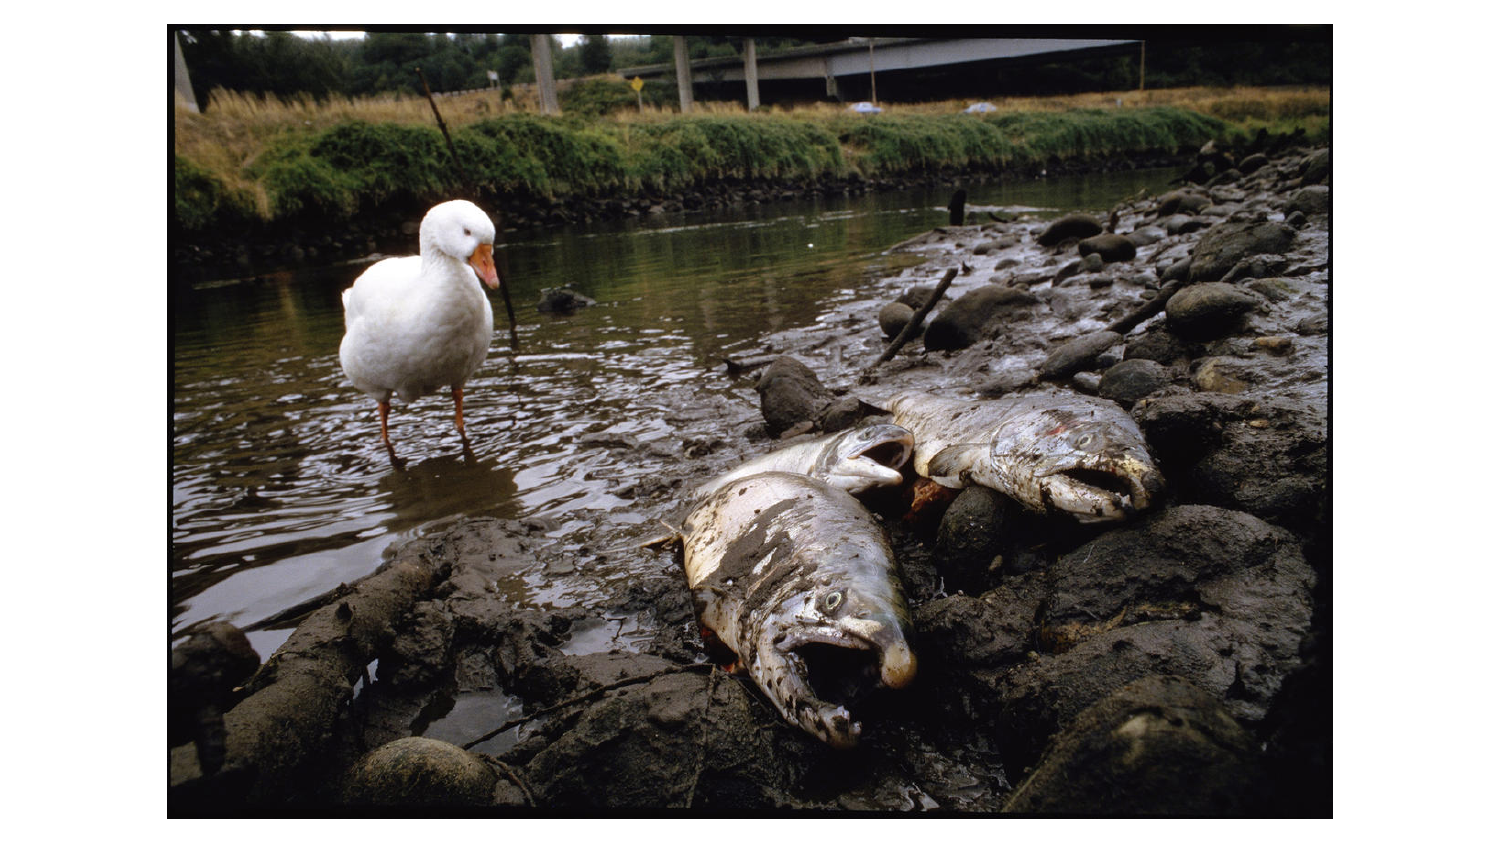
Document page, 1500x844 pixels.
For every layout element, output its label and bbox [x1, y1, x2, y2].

picture [167, 24, 1333, 819]
